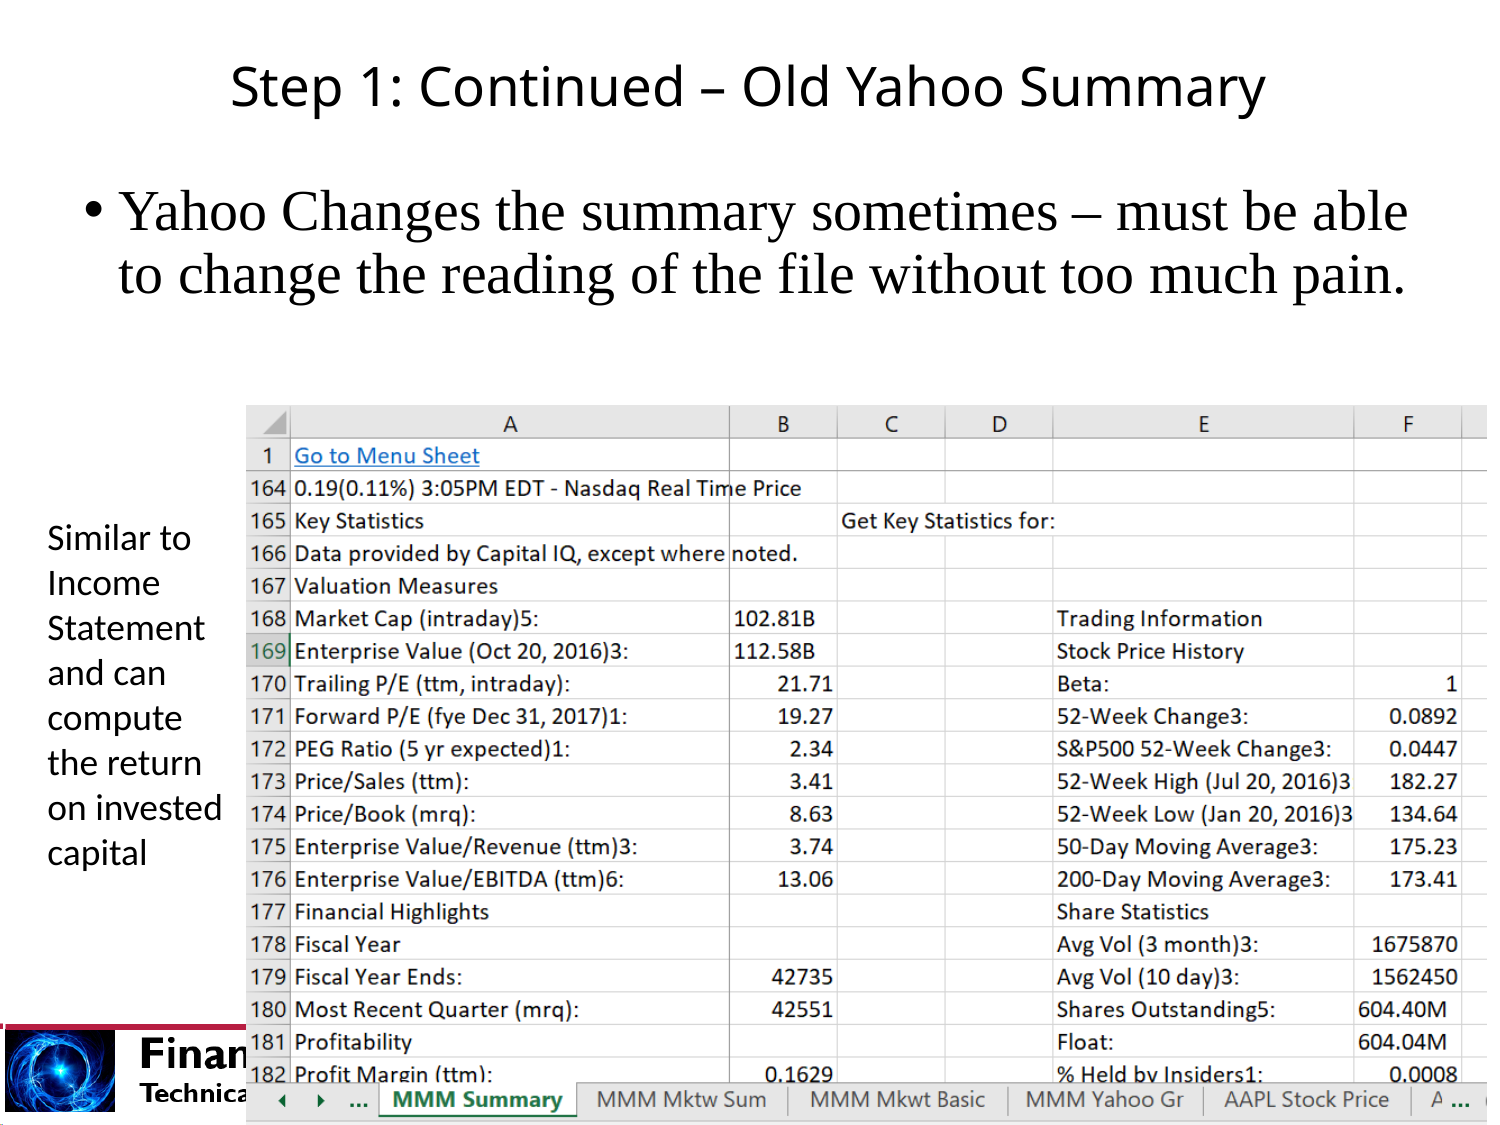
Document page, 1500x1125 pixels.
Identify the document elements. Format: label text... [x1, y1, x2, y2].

text_box Similar to Income Statement and can compute the return on invested capital [32, 505, 246, 881]
list Yahoo Changes the summary sometimes – must be able to change the reading of the file without too much pain. [68, 173, 1458, 371]
title Step 1: Continued – Old Yahoo Summary [120, 32, 1378, 146]
picture [0, 405, 1487, 1125]
